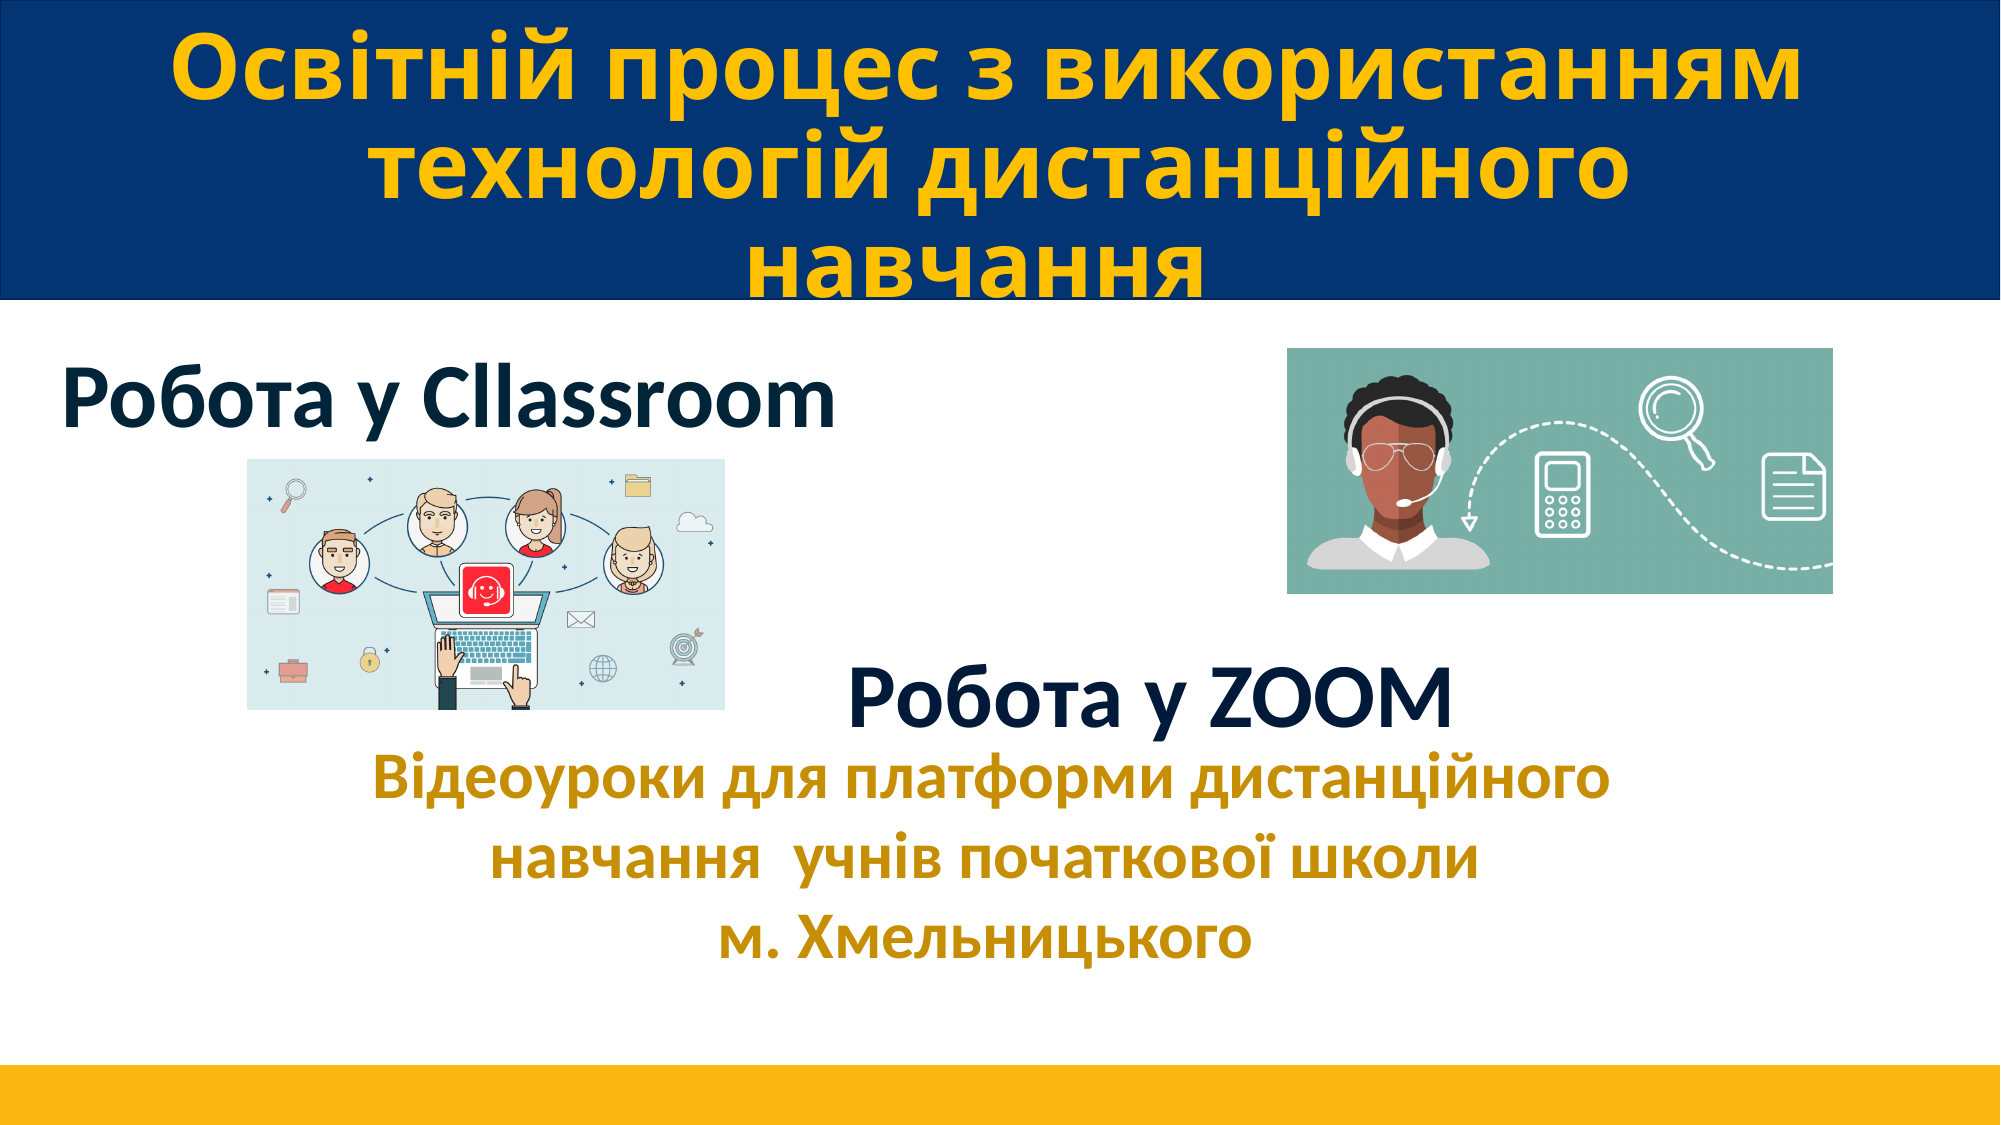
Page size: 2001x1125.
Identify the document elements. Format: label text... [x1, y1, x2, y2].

picture [1287, 348, 1833, 594]
list Робота у Cllassroom [46, 341, 903, 994]
title Освітній процес з використанням технологій дистанційного навчання [137, 59, 1863, 278]
text_box Відеоуроки для платформи дистанційного навчання учнів початкової школи м. Хмельницького [217, 724, 1769, 980]
picture [246, 459, 725, 710]
text_box Робота у ZOOM [833, 628, 1492, 724]
